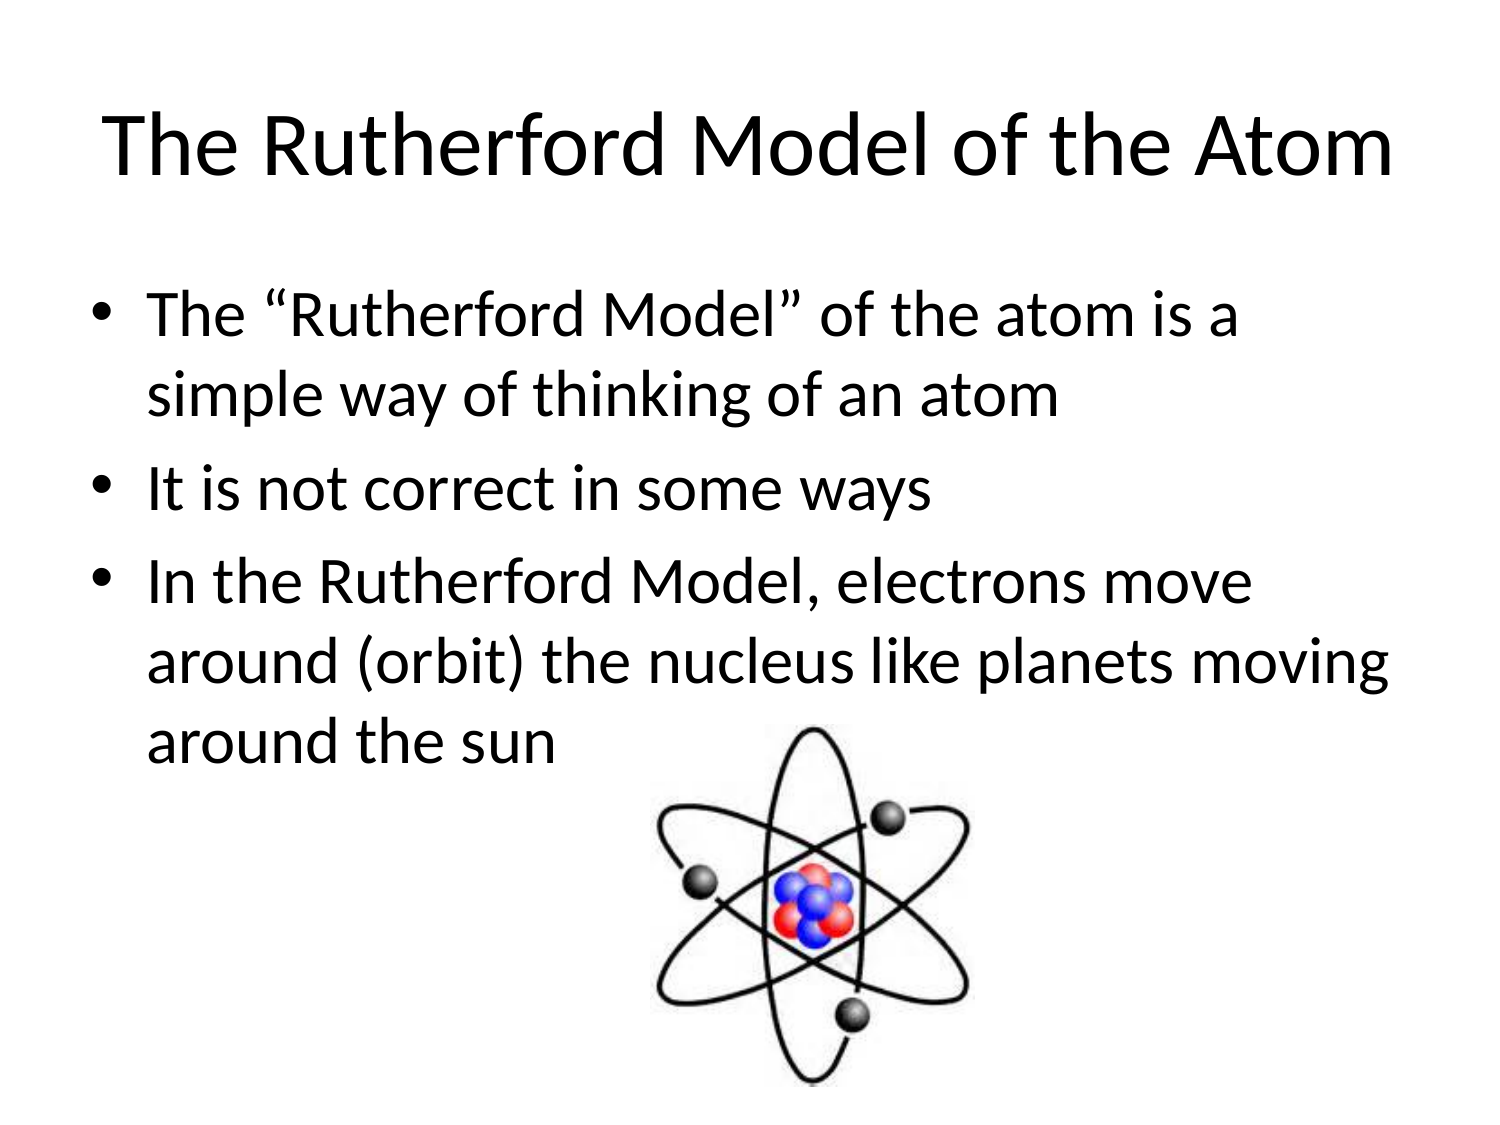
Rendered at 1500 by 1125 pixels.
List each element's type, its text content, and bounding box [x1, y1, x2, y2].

picture [649, 724, 976, 1087]
list The “Rutherford Model” of the atom is a simple way of thinking of an atom It is not correct in some ways In the Rutherford Model, electrons move around (orbit) the nucleus like planets moving around the sun [75, 262, 1425, 1005]
title The Rutherford Model of the Atom [75, 45, 1425, 233]
